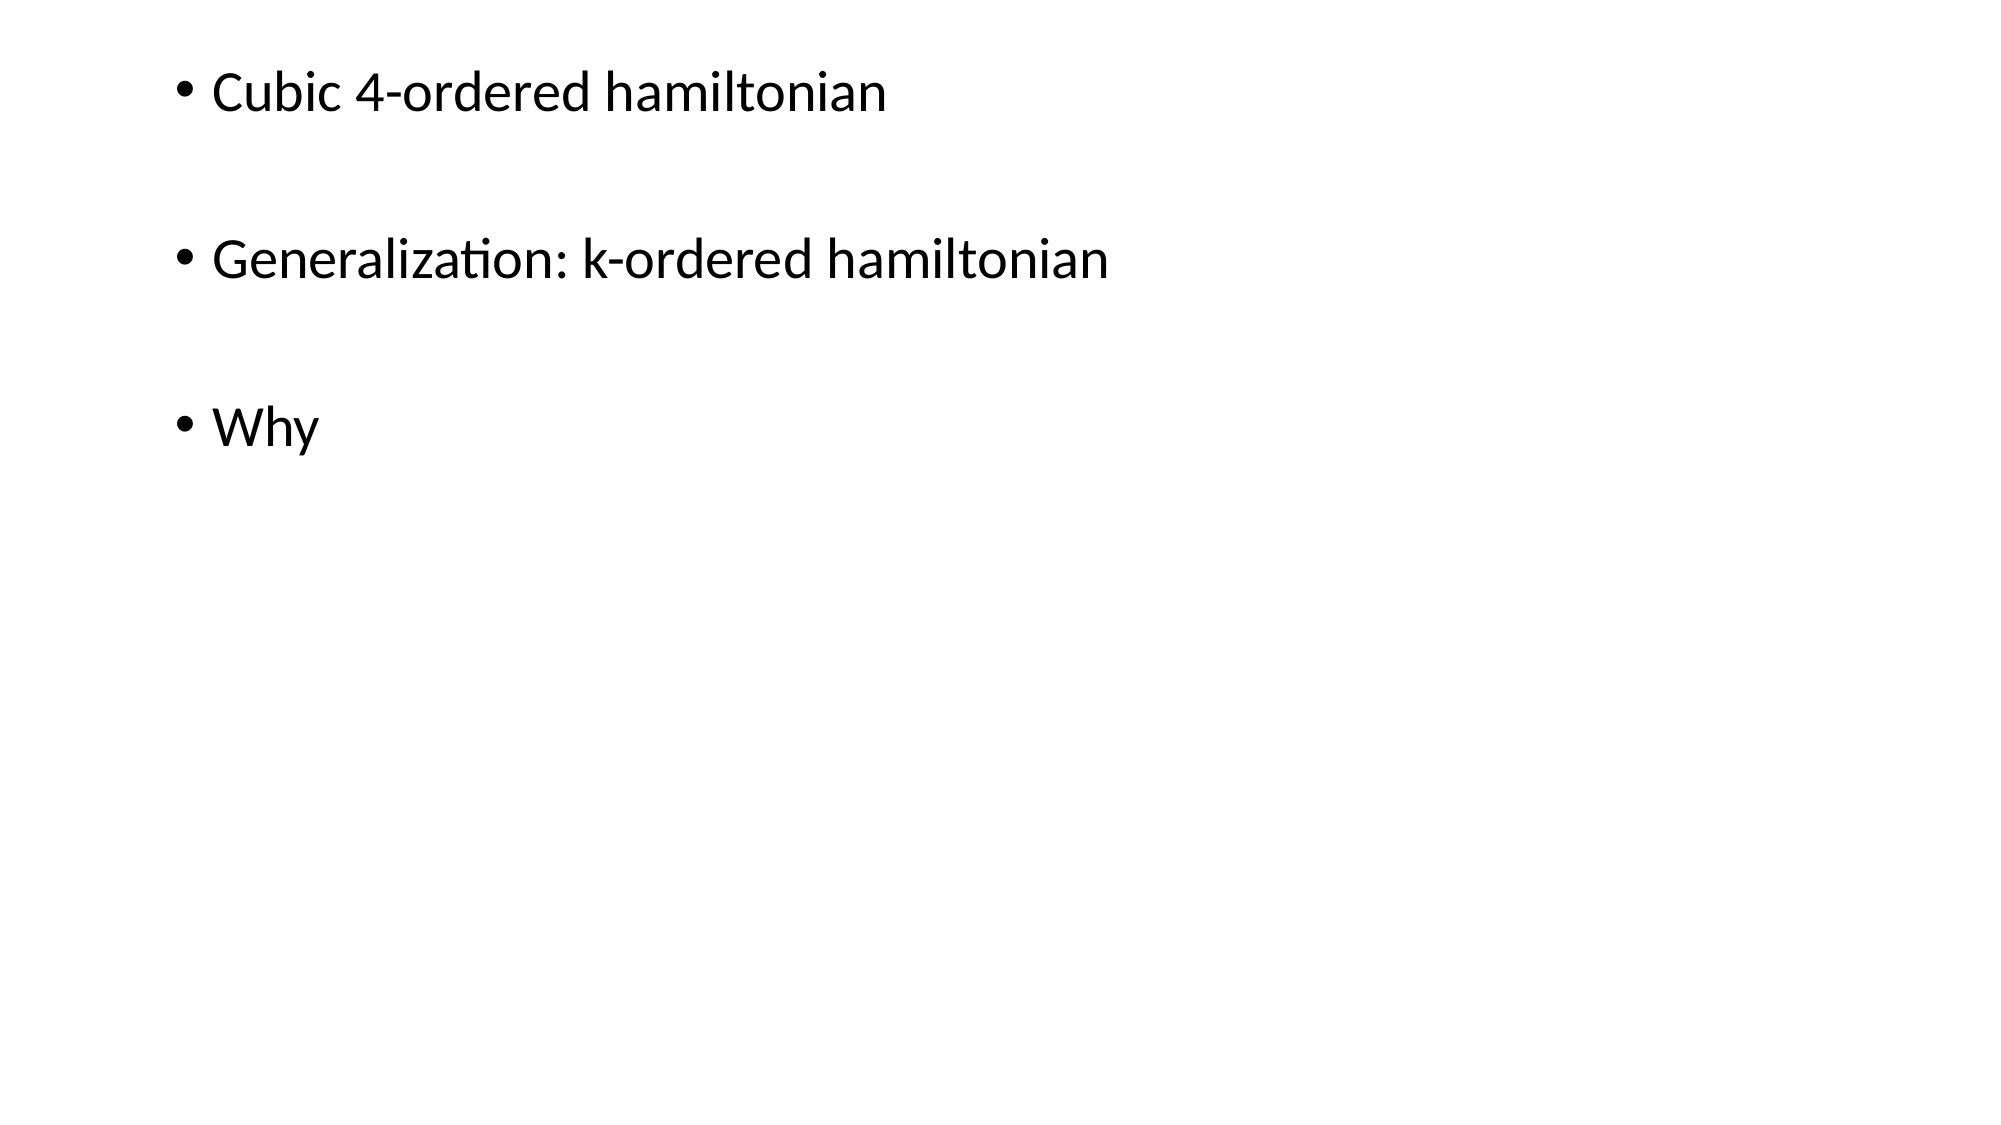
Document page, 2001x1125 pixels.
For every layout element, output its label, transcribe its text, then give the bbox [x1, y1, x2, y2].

list Cubic 4-ordered hamiltonian Generalization: k-ordered hamiltonian Why [160, 53, 1885, 768]
